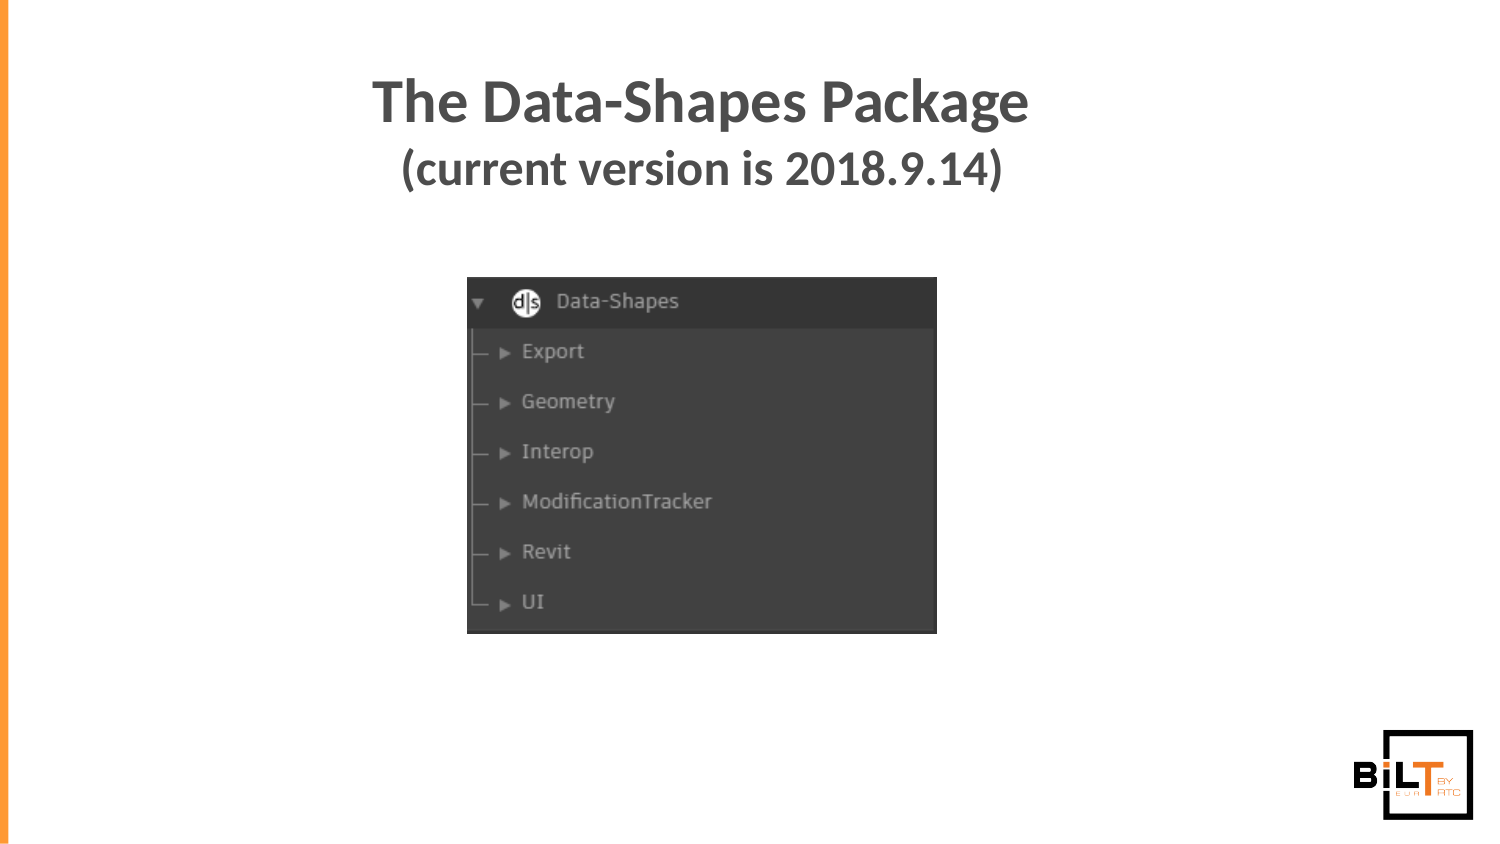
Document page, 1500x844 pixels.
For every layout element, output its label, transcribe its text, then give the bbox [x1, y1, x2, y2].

title The Data-Shapes Package (current version is 2018.9.14) [75, 52, 1330, 175]
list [467, 277, 937, 635]
picture [1347, 721, 1483, 827]
